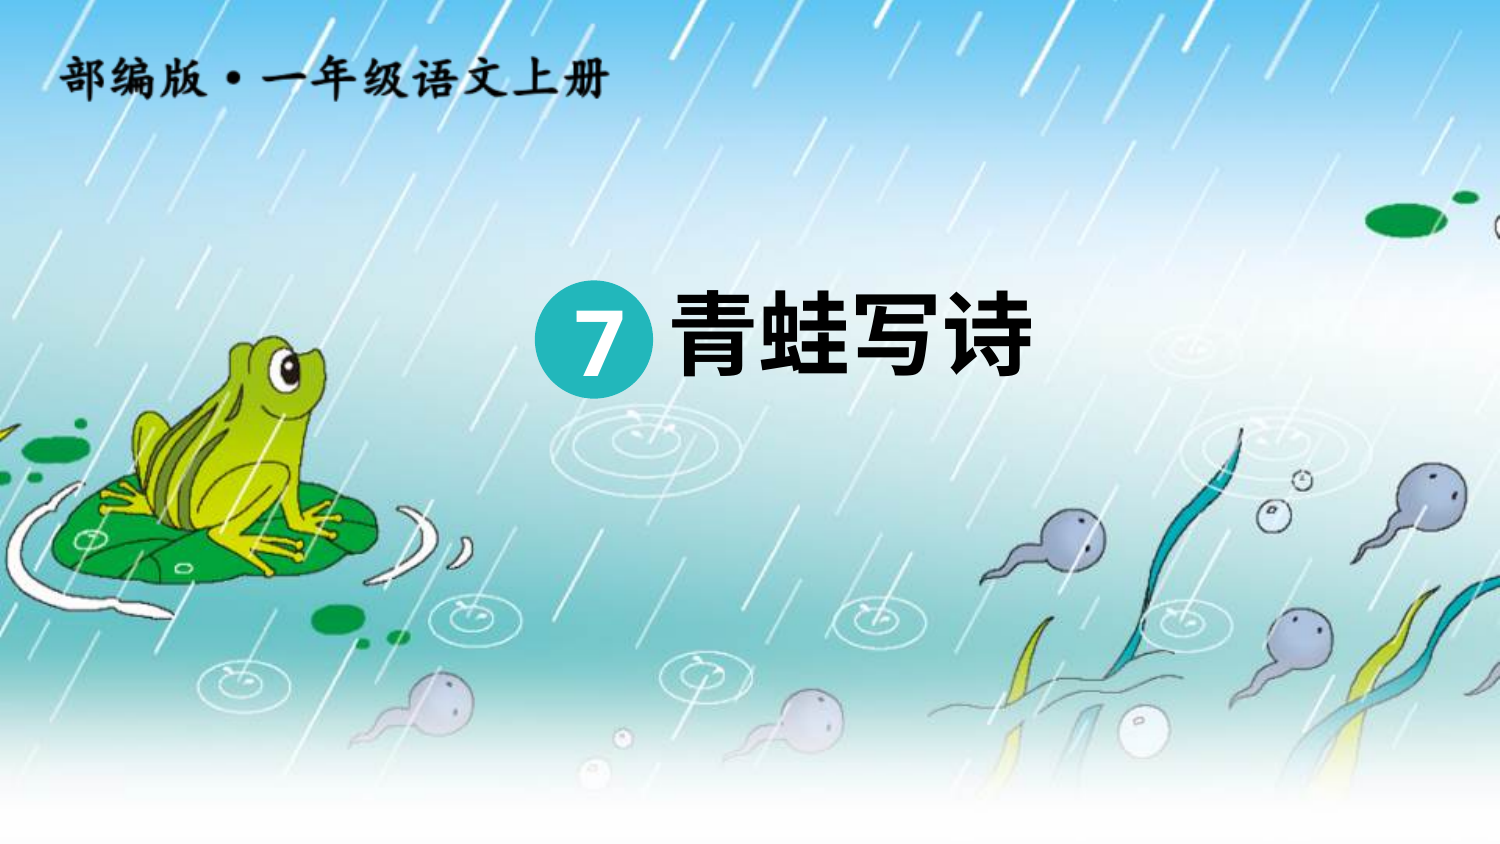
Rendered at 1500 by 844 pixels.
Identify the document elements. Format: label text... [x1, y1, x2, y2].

picture [0, 0, 1500, 844]
text_box [534, 282, 576, 397]
text_box 7 [542, 290, 646, 389]
text_box 青蛙写诗 [576, 269, 1126, 398]
